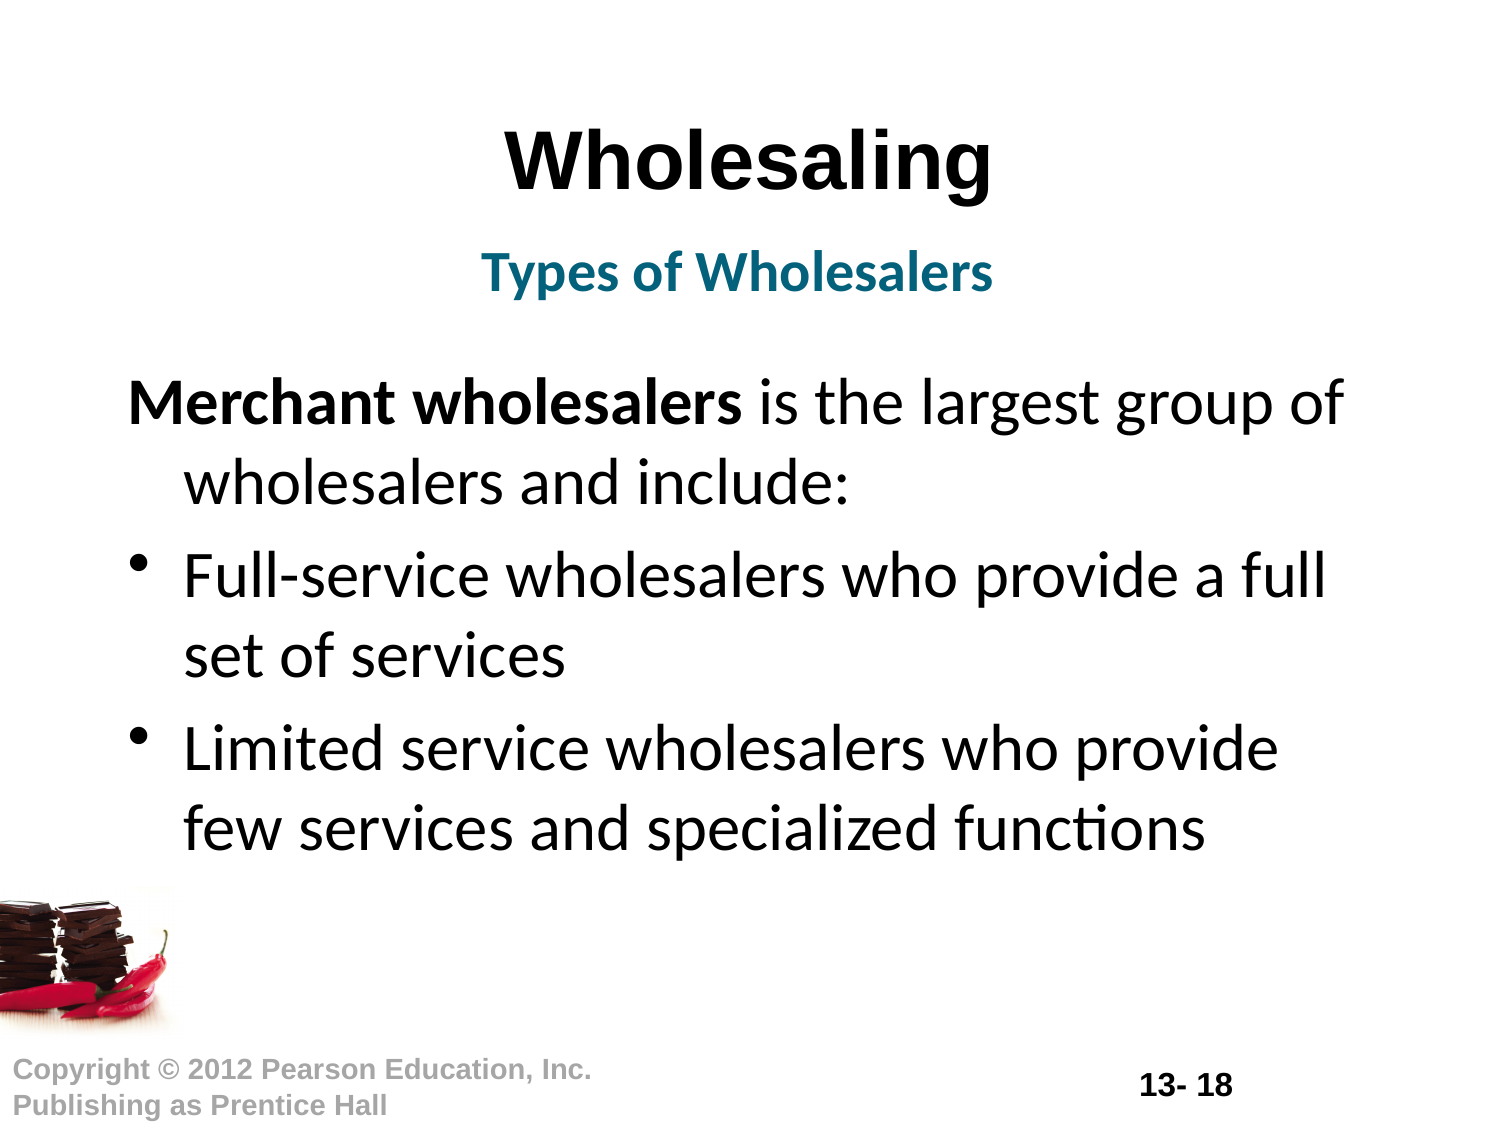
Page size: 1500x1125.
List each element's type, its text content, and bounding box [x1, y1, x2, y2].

list Types of Wholesalers [149, 237, 1326, 301]
picture [0, 887, 183, 1039]
title Wholesaling [112, 37, 1388, 226]
list Merchant wholesalers is the largest group of wholesalers and include: Full-service wholesalers who provide a full set of services Limited service wholesalers who provide few services and specialized functions [112, 349, 1388, 1026]
